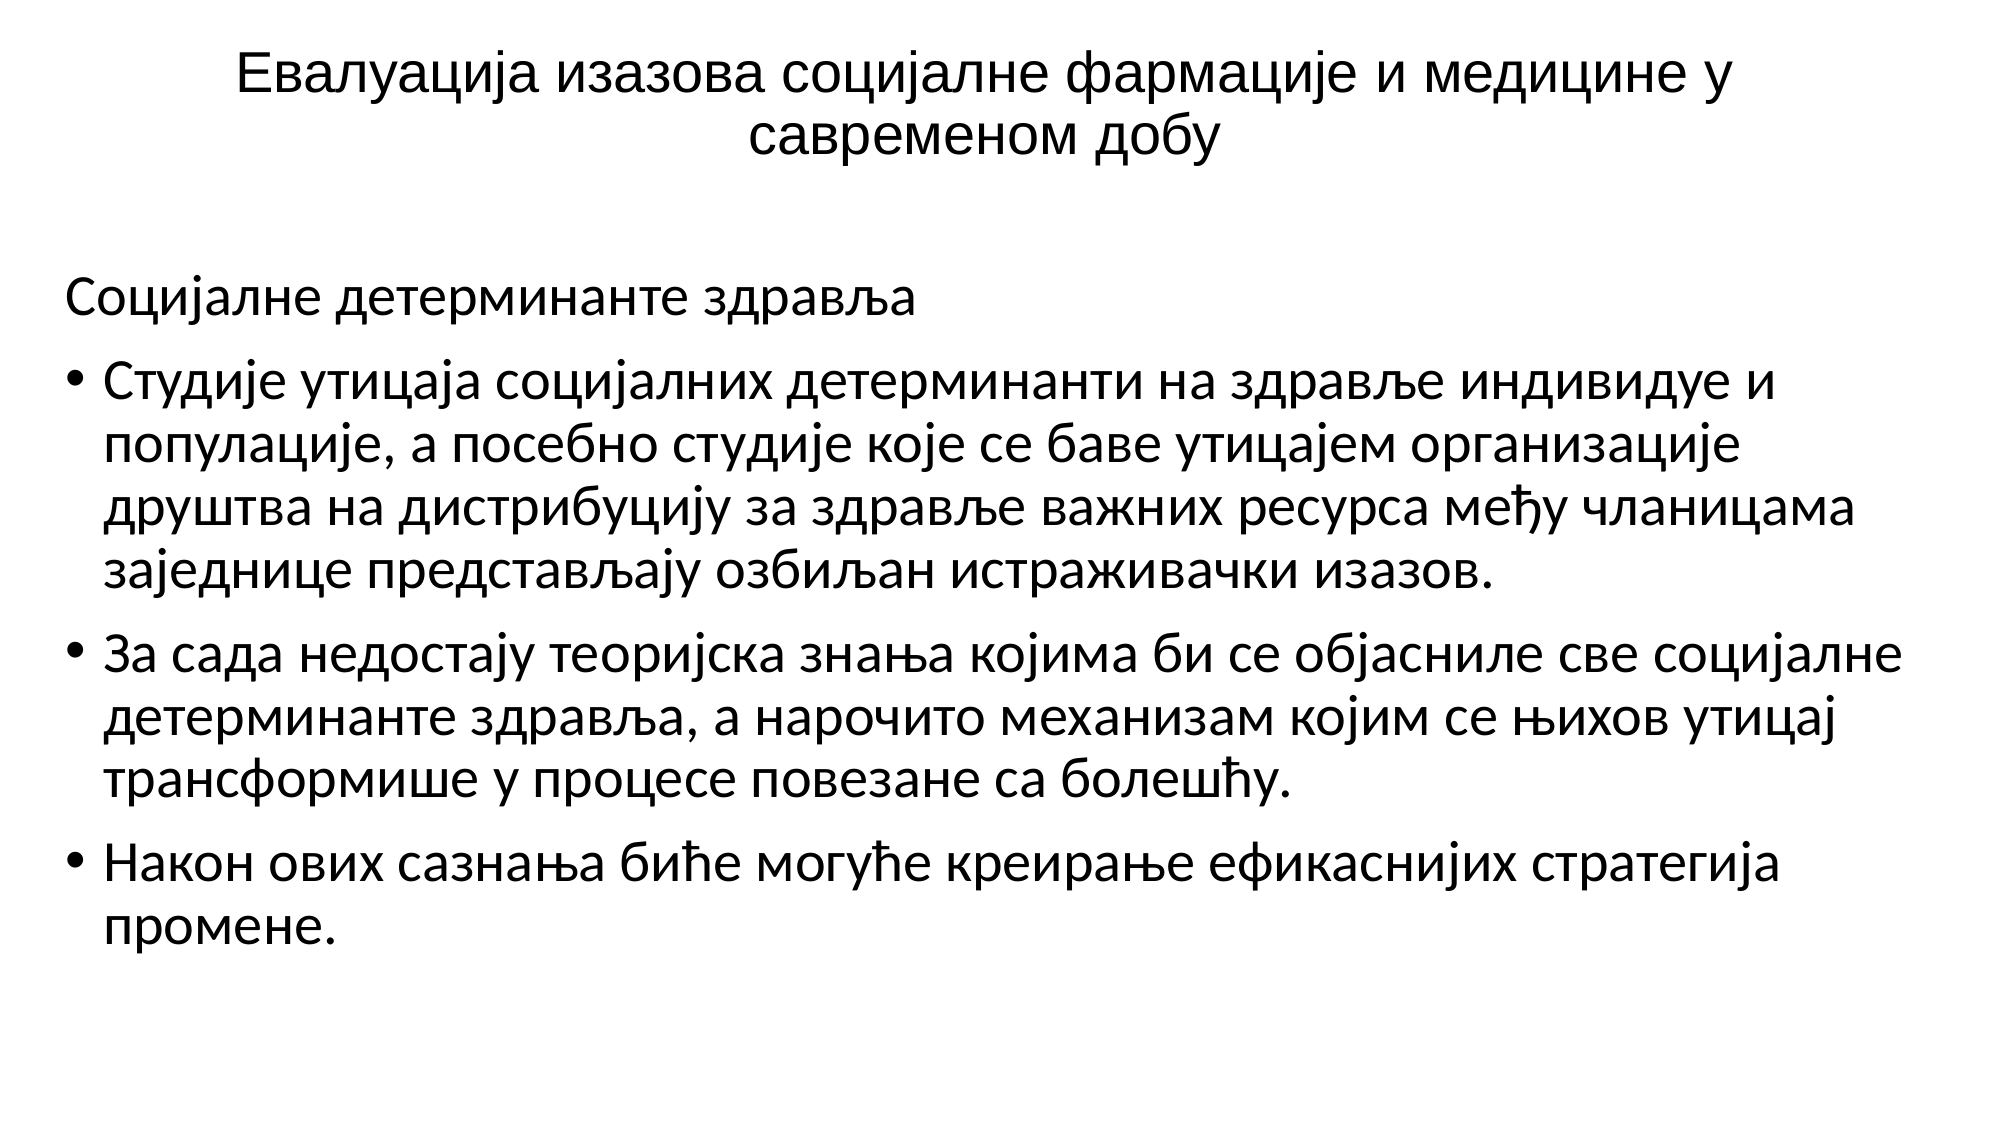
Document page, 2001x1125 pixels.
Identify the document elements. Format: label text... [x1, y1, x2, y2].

title Евалуација изазова социјалне фармације и медицине у савременом добу [122, 35, 1848, 175]
list Социјалне детерминанте здравља Студије утицаја социјалних детерминанти на здравље индивидуе и популације, а посебно студије које се баве утицајем организације друштва на дистрибуцију за здравље важних ресурса међу чланицама заједнице представљају озбиљан истраживачки изазов. За сада недостају теоријска знања којима би се објасниле све социјалне детерминанте здравља, а нарочито механизам којим се њихов утицај трансформише у процесе повезане са болешћу. Након ових сазнања биће могуће креирање ефикаснијих стратегија промене. [50, 257, 1955, 1095]
